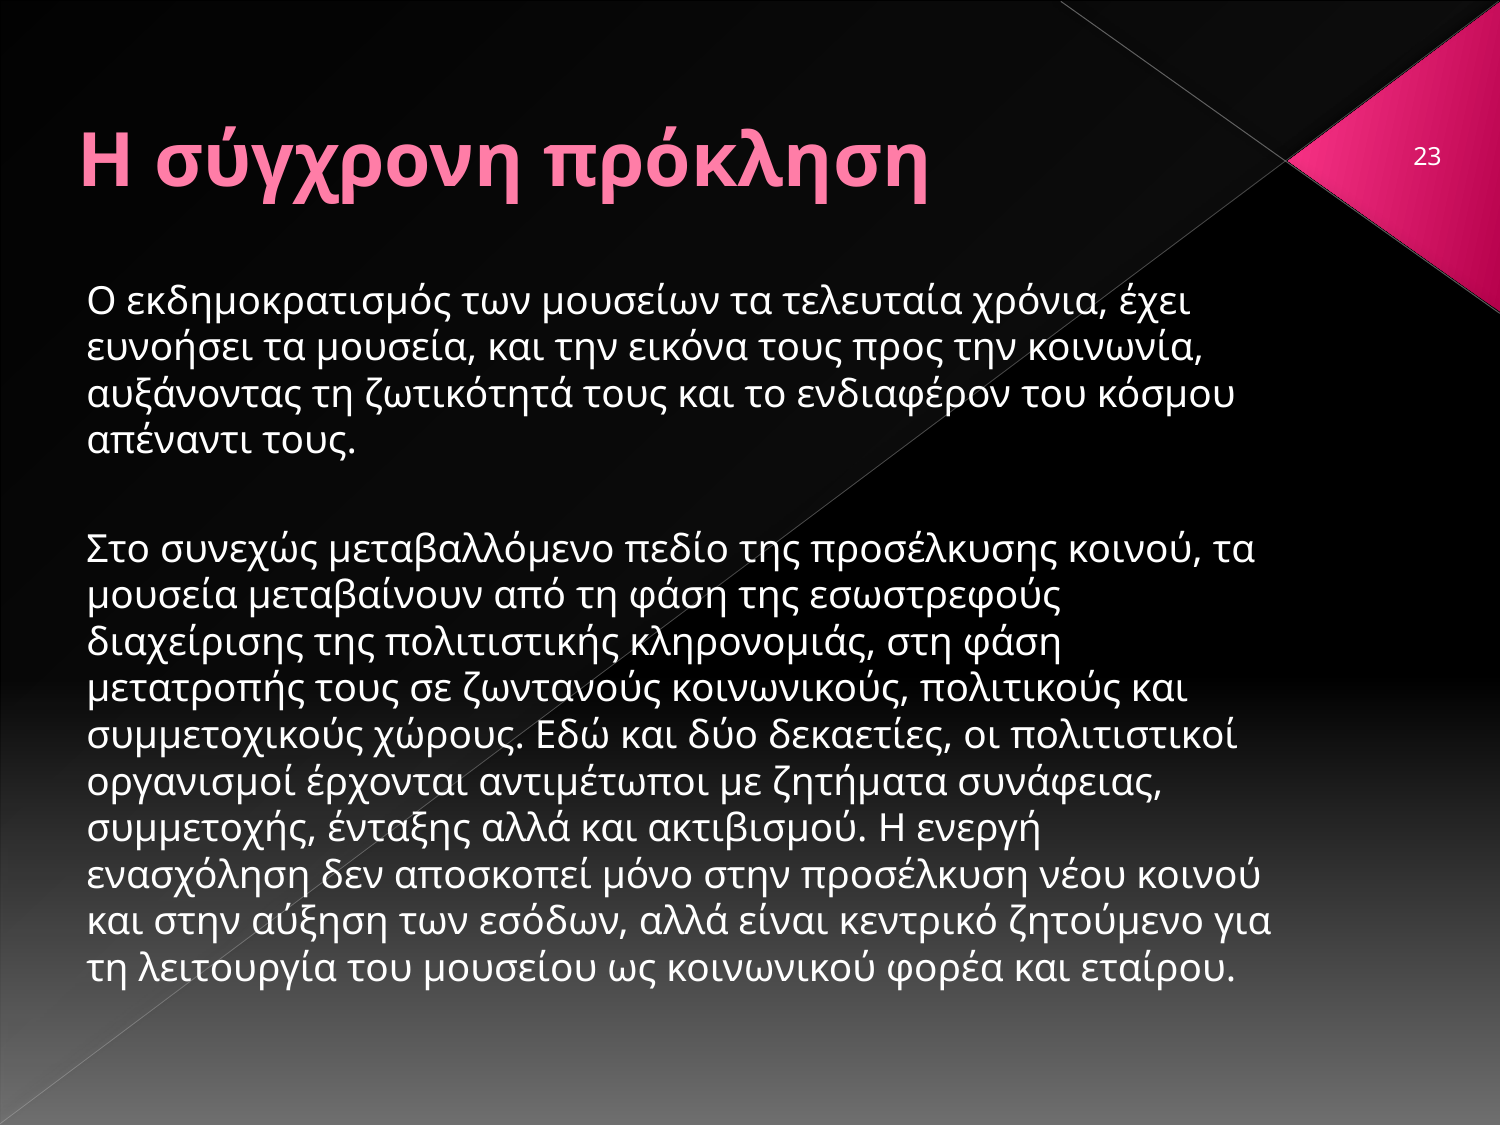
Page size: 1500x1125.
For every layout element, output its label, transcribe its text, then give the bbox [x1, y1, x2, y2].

title Η σύγχρονη πρόκληση [62, 44, 1250, 267]
slide_number 23 [1386, 132, 1469, 183]
list Ο εκδημοκρατισμός των μουσείων τα τελευταία χρόνια, έχει ευνοήσει τα μουσεία, και την εικόνα τους προς την κοινωνία, αυξάνοντας τη ζωτικότητά τους και το ενδιαφέρον του κόσμου απέναντι τους. Στο συνεχώς μεταβαλλόμενο πεδίο της προσέλκυσης κοινού, τα μουσεία μεταβαίνουν από τη φάση της εσωστρεφούς διαχείρισης της πολιτιστικής κληρονομιάς, στη φάση μετατροπής τους σε ζωντανούς κοινωνικούς, πολιτικούς και συμμετοχικούς χώρους. Εδώ και δύο δεκαετίες, οι πολιτιστικοί οργανισμοί έρχονται αντιμέτωποι με ζητήματα συνάφειας, συμμετοχής, ένταξης αλλά και ακτιβισμού. Η ενεργή ενασχόληση δεν αποσκοπεί μόνο στην προσέλκυση νέου κοινού και στην αύξηση των εσόδων, αλλά είναι κεντρικό ζητούμενο για τη λειτουργία του μουσείου ως κοινωνικού φορέα και εταίρου. [62, 267, 1289, 1020]
